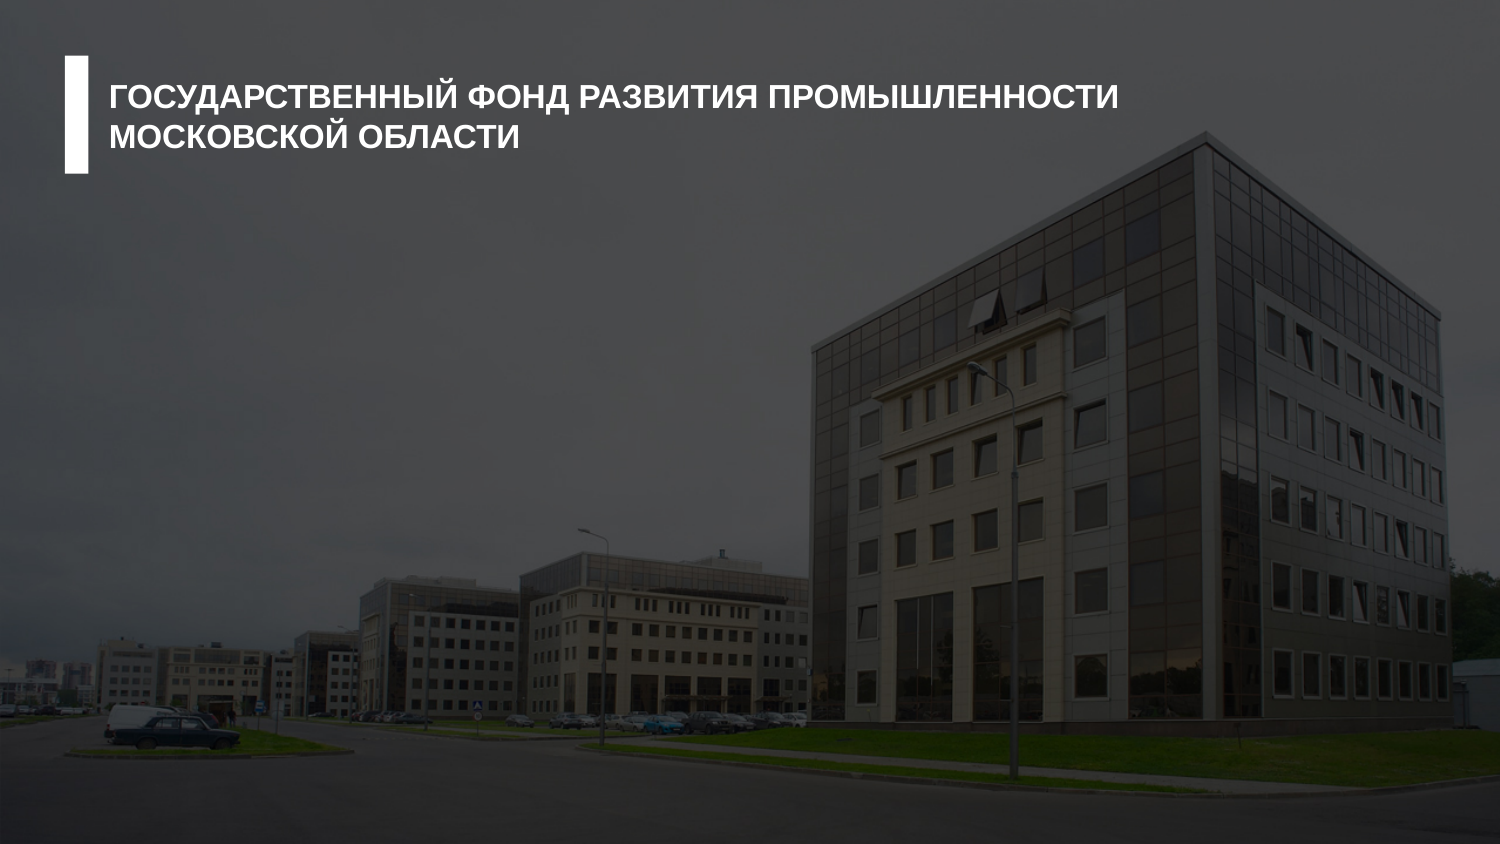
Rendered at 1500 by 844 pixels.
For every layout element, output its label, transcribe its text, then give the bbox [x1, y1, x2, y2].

picture [0, 0, 1500, 844]
text_box [63, 54, 91, 176]
text_box ГОСУДАРСТВЕННЫЙ ФОНД РАЗВИТИЯ ПРОМЫШЛЕННОСТИ МОСКОВСКОЙ ОБЛАСТИ [93, 20, 1436, 210]
